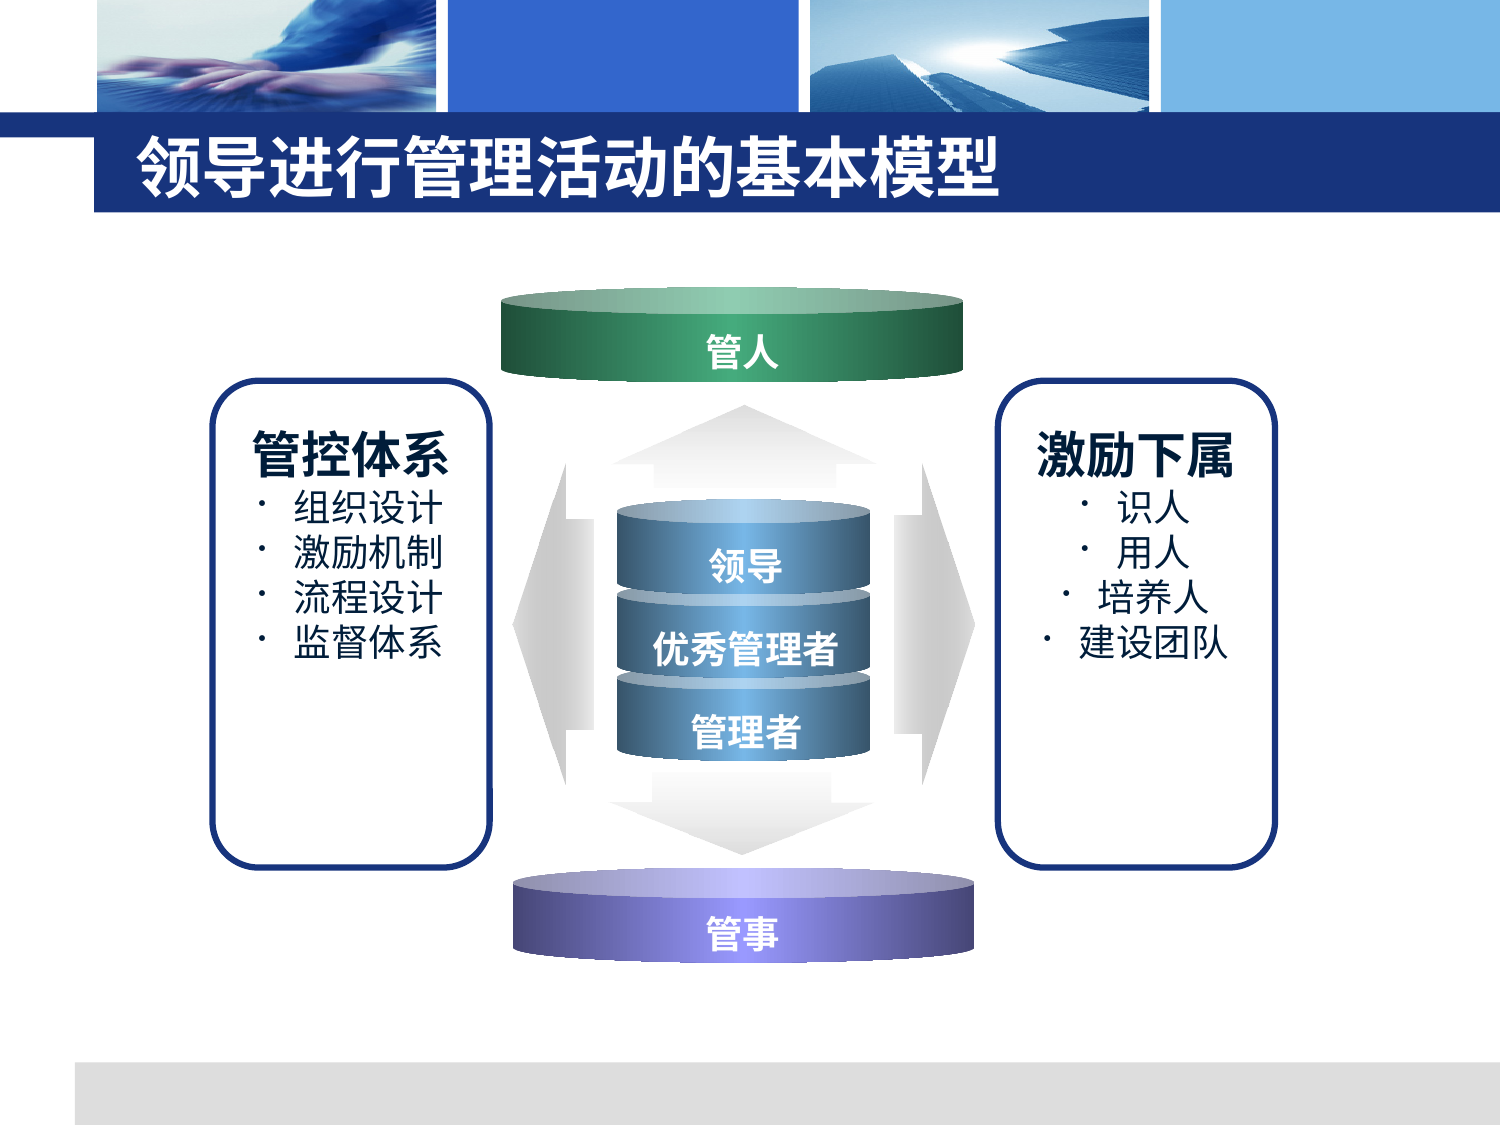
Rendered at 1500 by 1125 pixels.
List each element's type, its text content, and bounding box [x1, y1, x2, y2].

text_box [212, 287, 1276, 965]
picture [810, 0, 1150, 112]
picture [97, 0, 437, 112]
title 领导进行管理活动的基本模型 [120, 120, 1400, 213]
